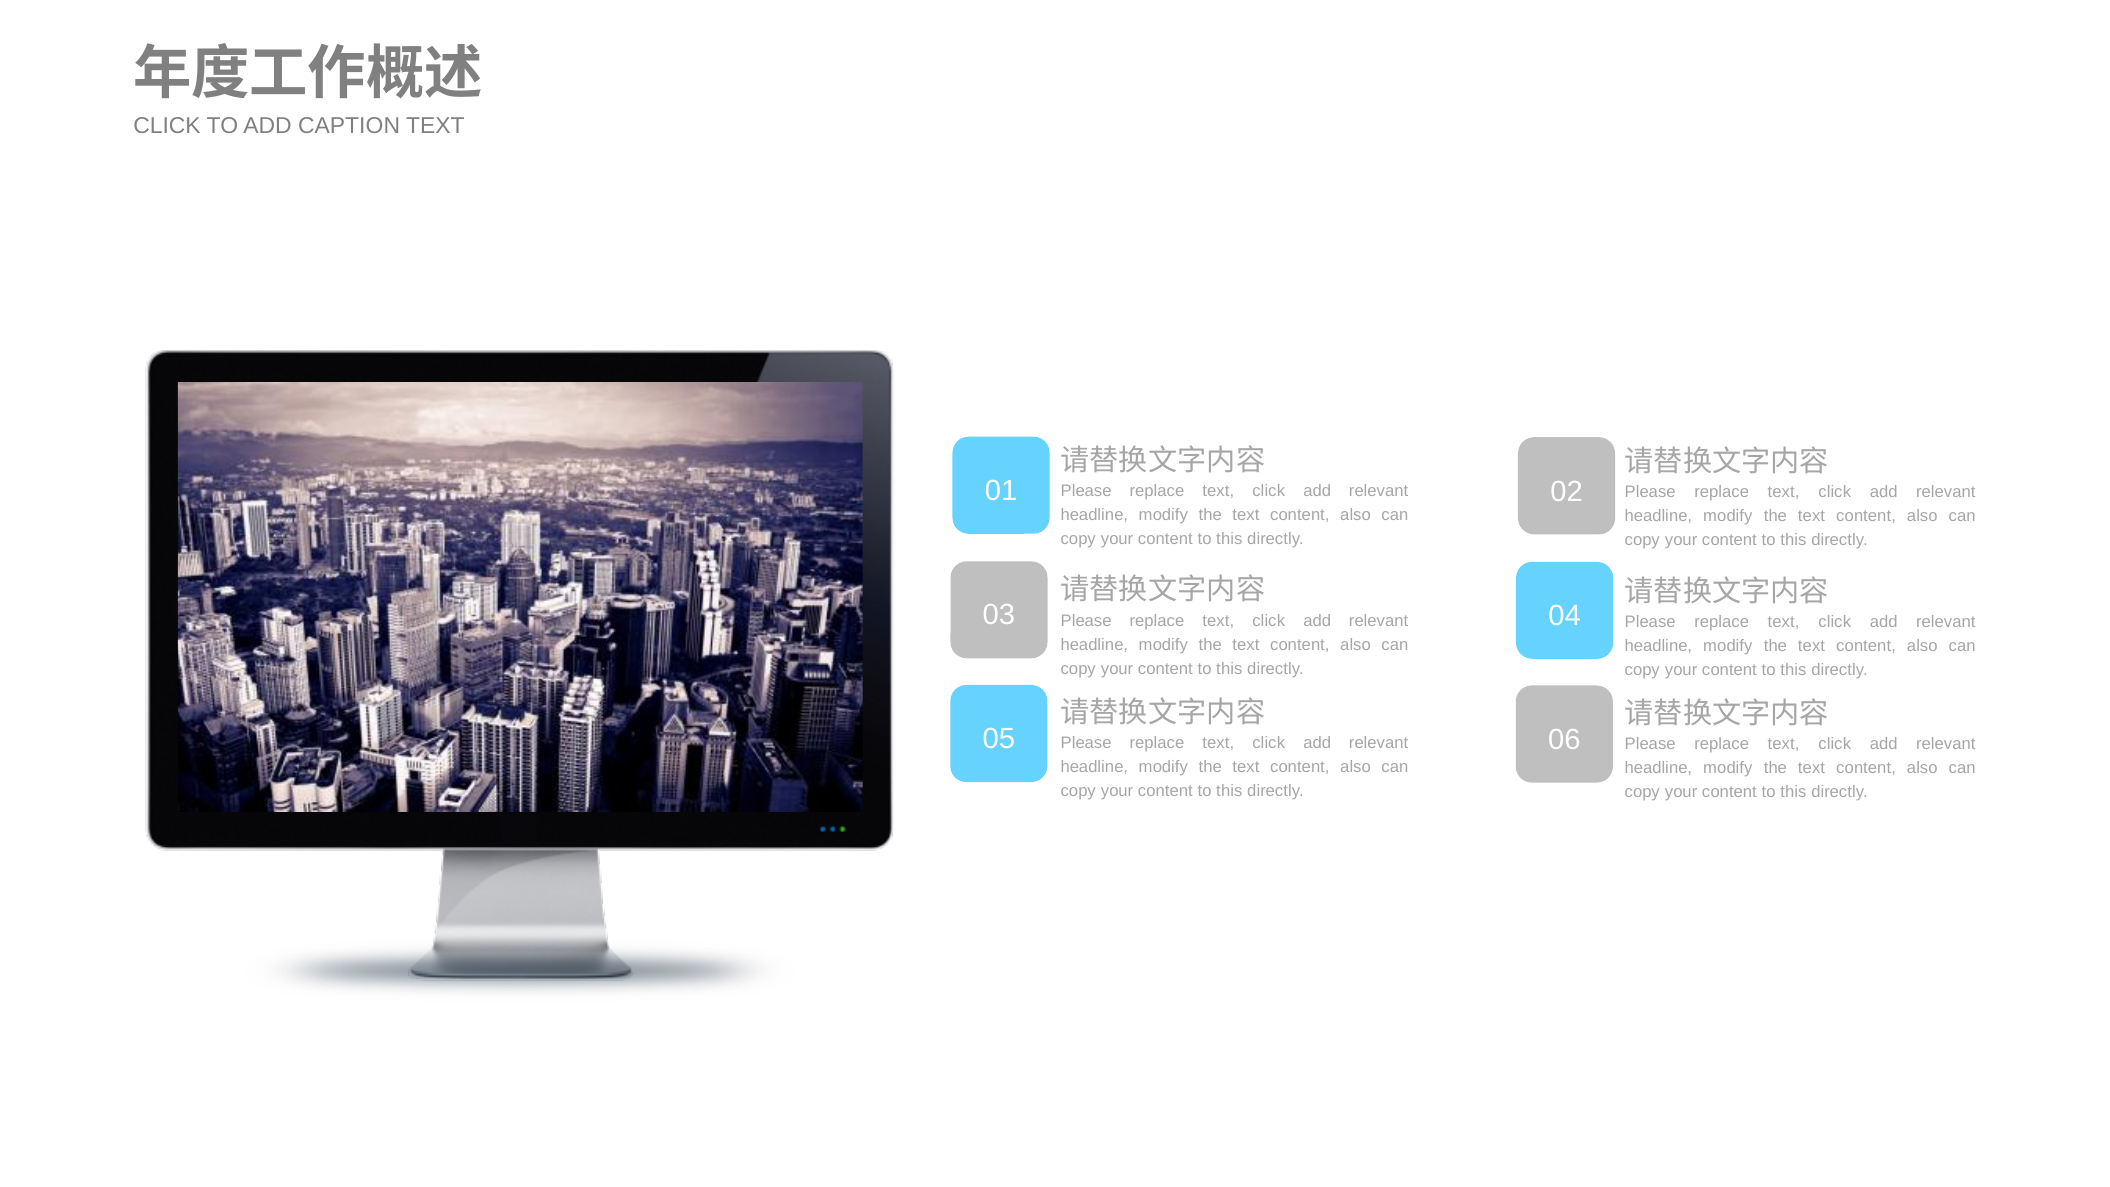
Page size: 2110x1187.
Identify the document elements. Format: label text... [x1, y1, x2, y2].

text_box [1624, 435, 1976, 803]
text_box 年度工作概述 [133, 35, 513, 106]
text_box 03 [949, 560, 1049, 660]
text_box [119, 350, 921, 1005]
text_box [1060, 434, 1409, 802]
text_box 04 [1514, 560, 1615, 660]
text_box 01 [951, 435, 1051, 535]
text_box 06 [1514, 684, 1615, 784]
text_box CLICK TO ADD CAPTION TEXT [133, 110, 513, 138]
text_box 02 [1516, 436, 1617, 536]
text_box 05 [949, 683, 1049, 784]
